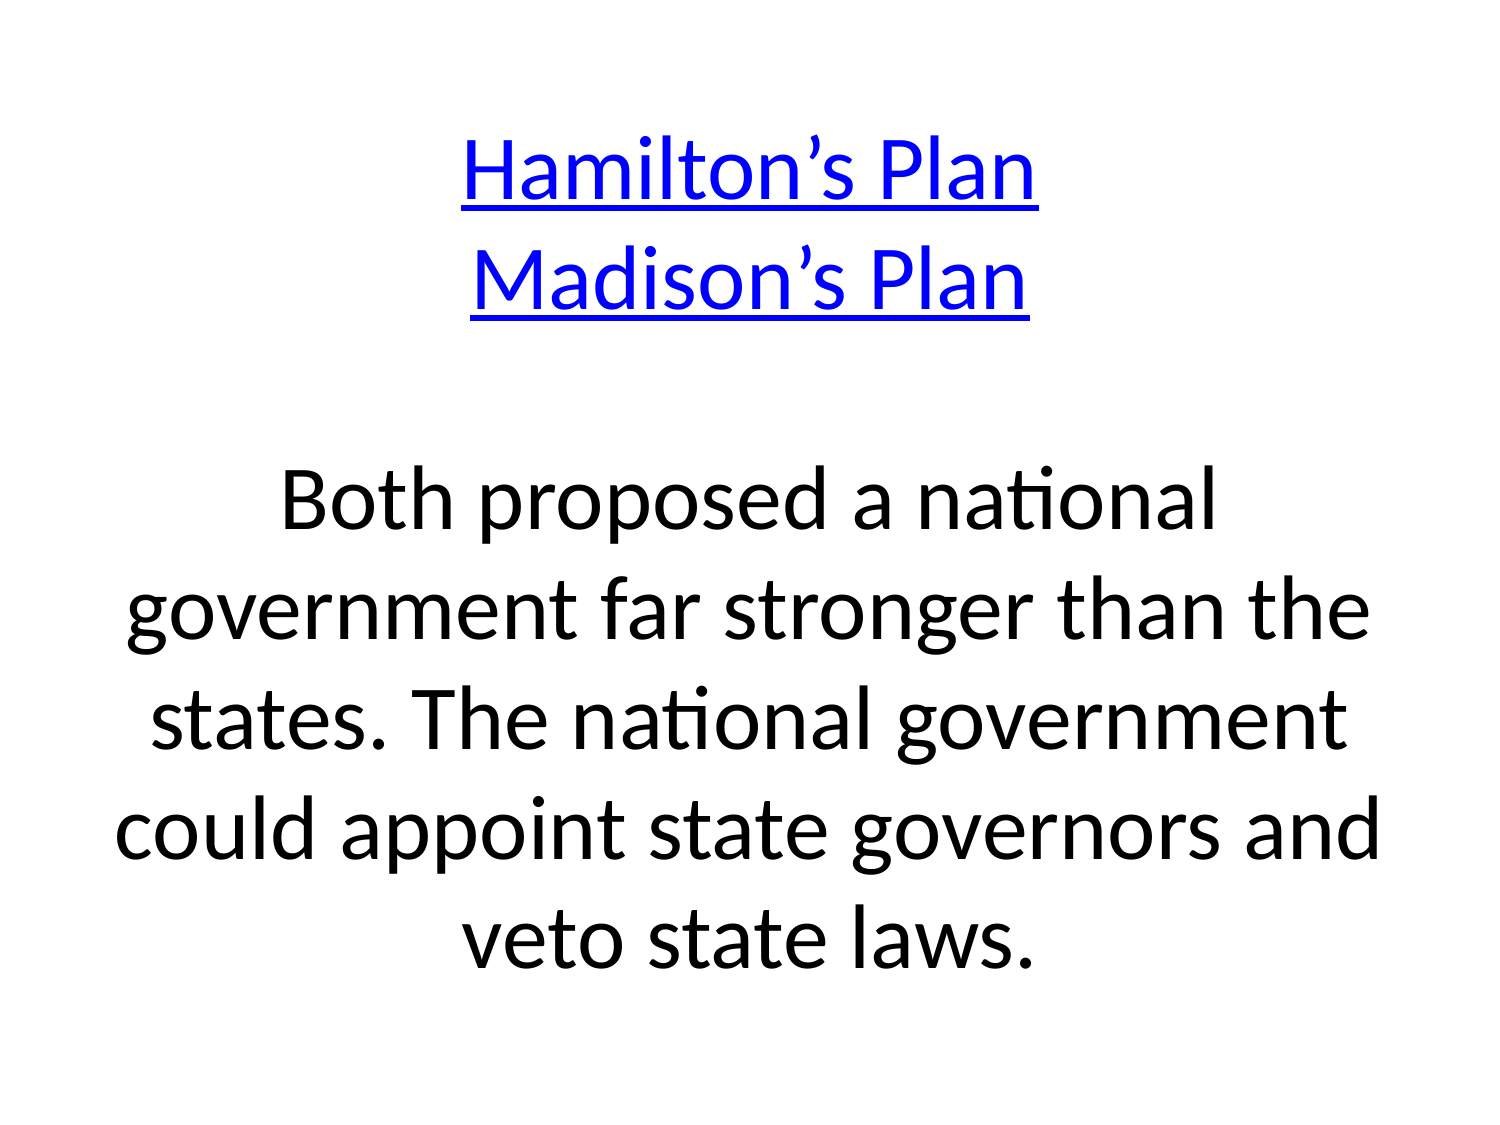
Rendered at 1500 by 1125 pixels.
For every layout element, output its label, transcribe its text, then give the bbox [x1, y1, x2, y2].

title Hamilton’s Plan Madison’s Plan Both proposed a national government far stronger than the states. The national government could appoint state governors and veto state laws. [74, 44, 1426, 1051]
